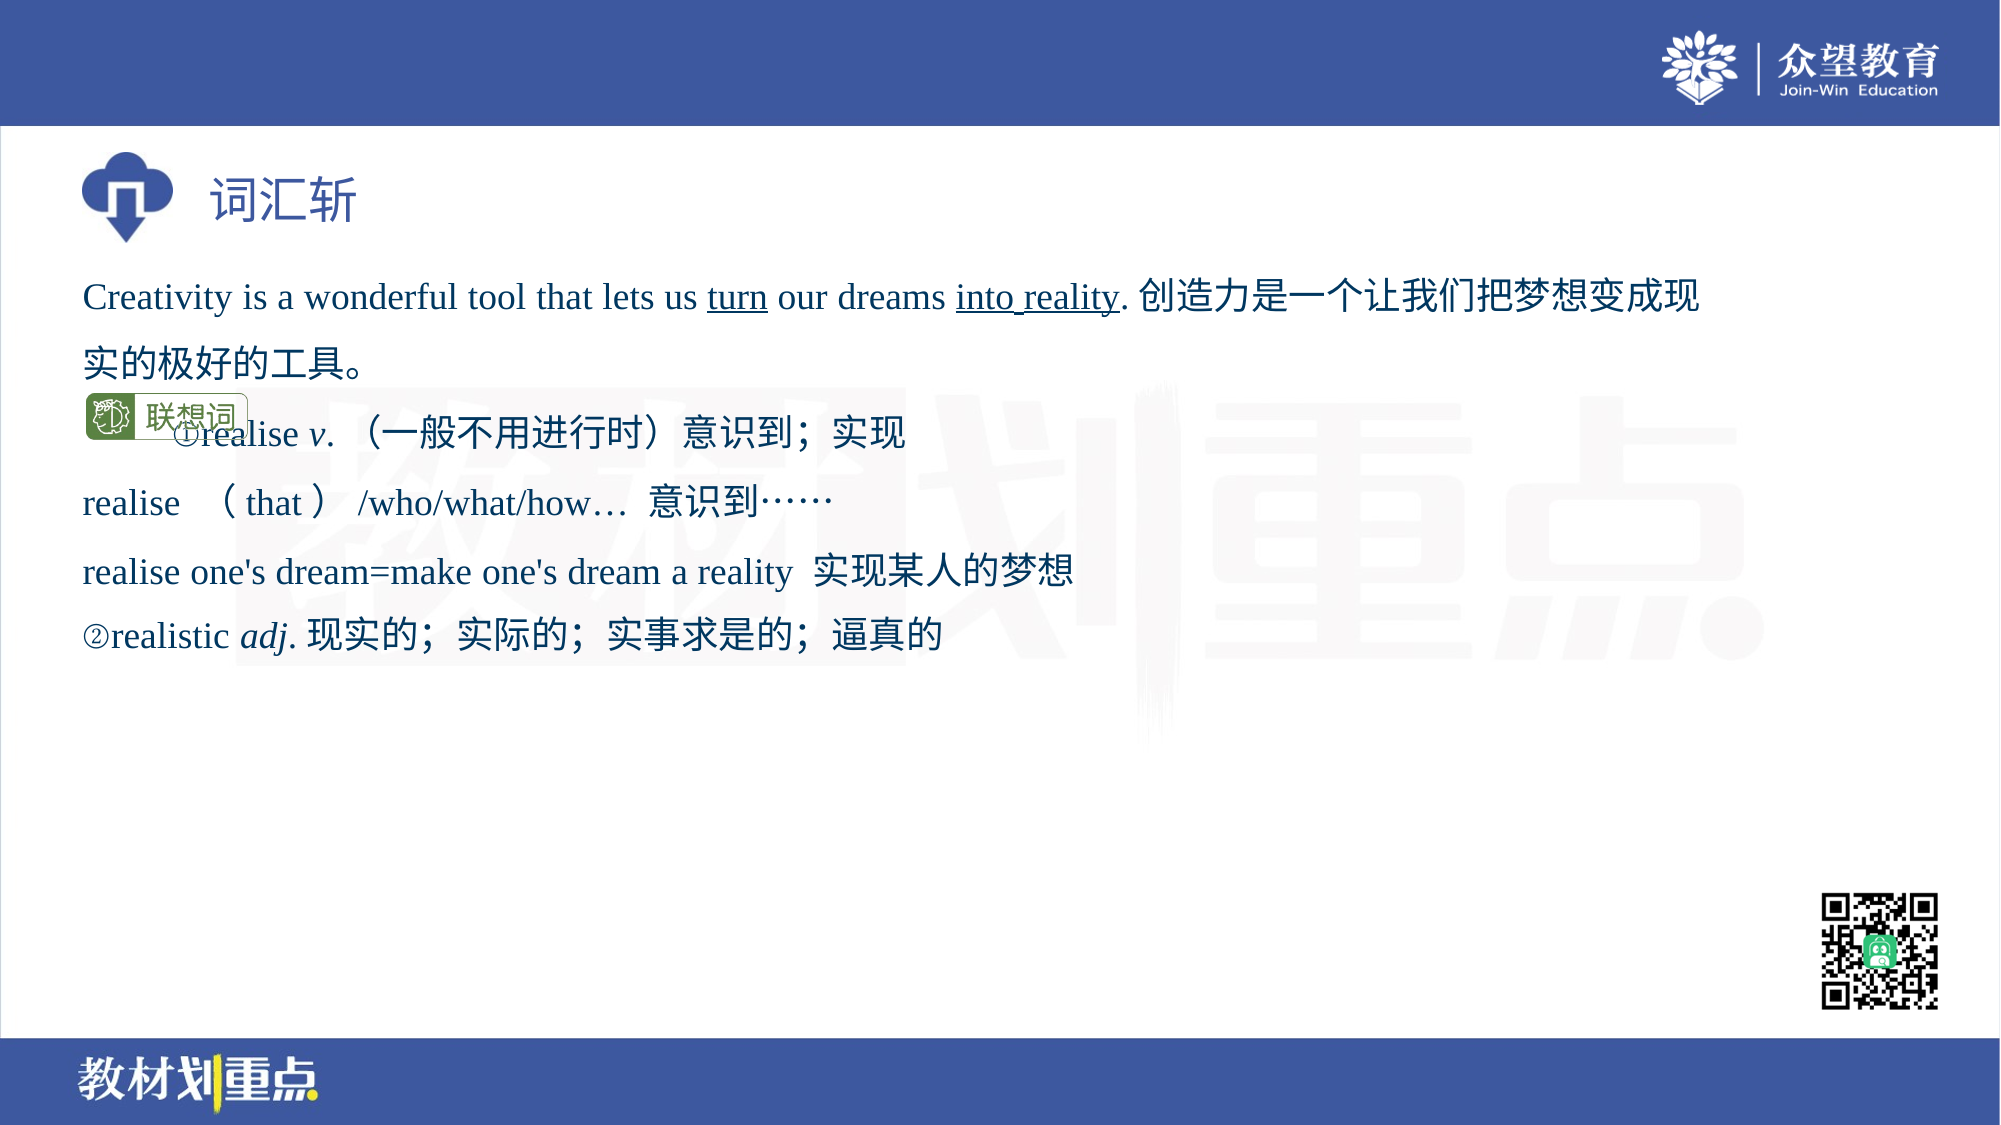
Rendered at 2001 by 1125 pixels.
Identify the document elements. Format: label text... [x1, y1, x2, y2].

picture [0, 0, 2000, 1125]
text_box Creativity is a wonderful tool that lets us turn our dreams into reality.创造力是一个让我们把梦想变成现 实的极好的工具。 ①realise v.（一般不用进行时）意识到；实现 realise （that）/who/what/how… 意识到…… realise one's dream=make one's dream a reality 实现某人的梦想 ②realistic adj.现实的；实际的；实事求是的；逼真的 [82, 247, 1817, 650]
